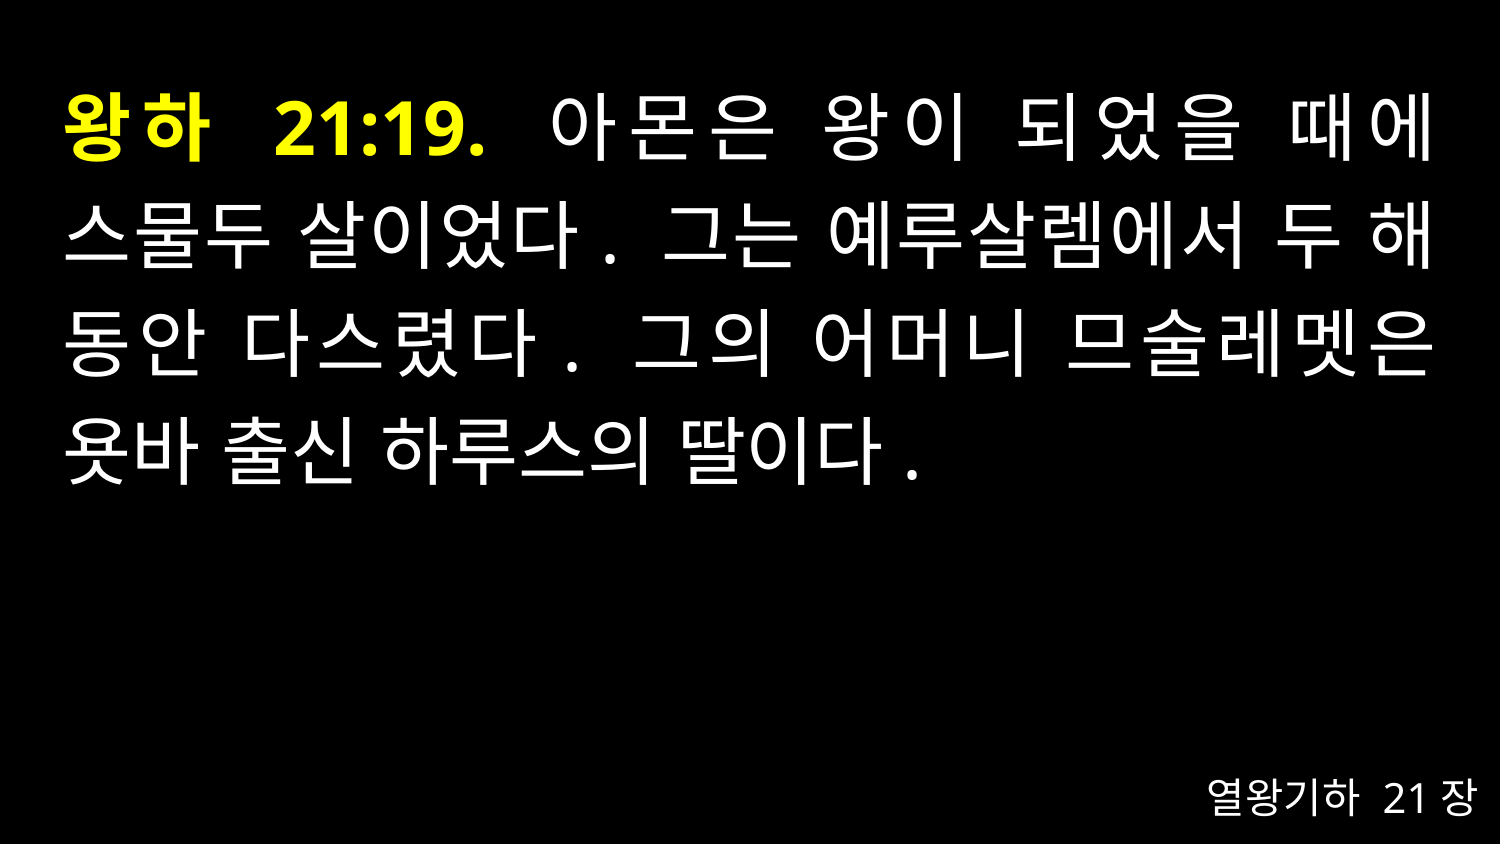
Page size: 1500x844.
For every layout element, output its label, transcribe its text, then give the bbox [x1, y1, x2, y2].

title 왕하 21:19. 아몬은 왕이 되었을 때에 스물두 살이었다. 그는 예루살렘에서 두 해 동안 다스렸다. 그의 어머니 므술레멧은 욧바 출신 하루스의 딸이다. [0, 0, 1500, 844]
subtitle 열왕기하 21장 [916, 770, 1500, 844]
